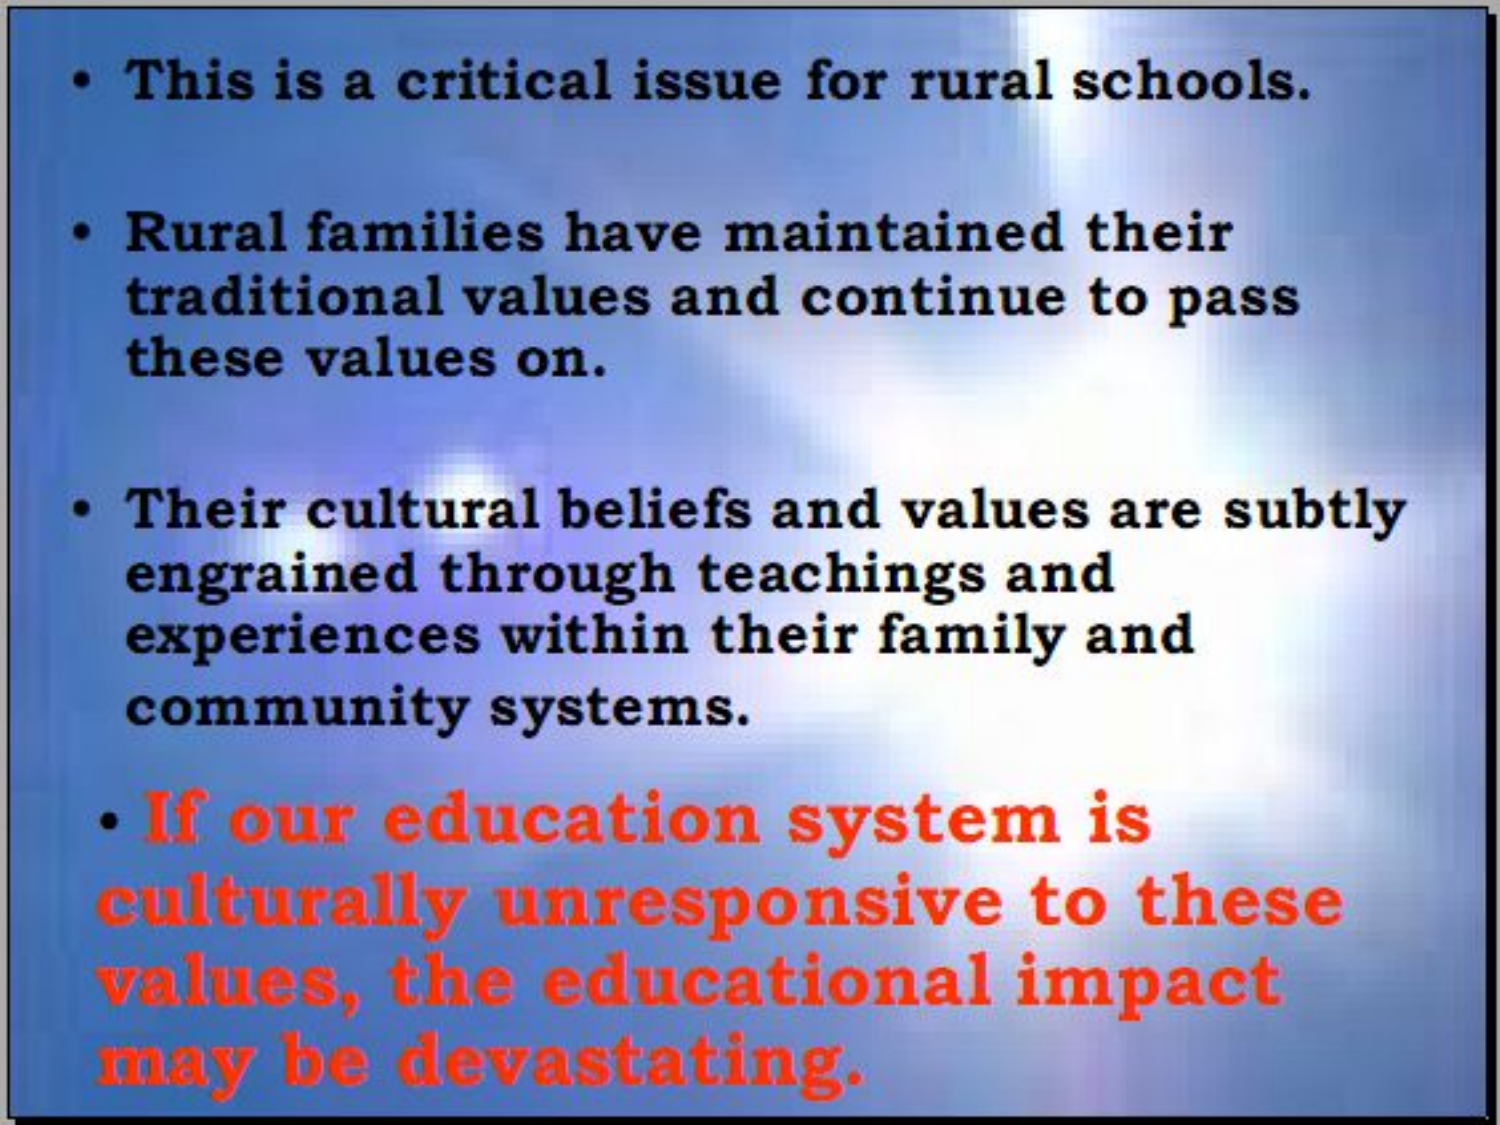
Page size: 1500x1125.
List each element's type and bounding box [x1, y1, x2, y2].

list [0, 0, 1500, 1125]
